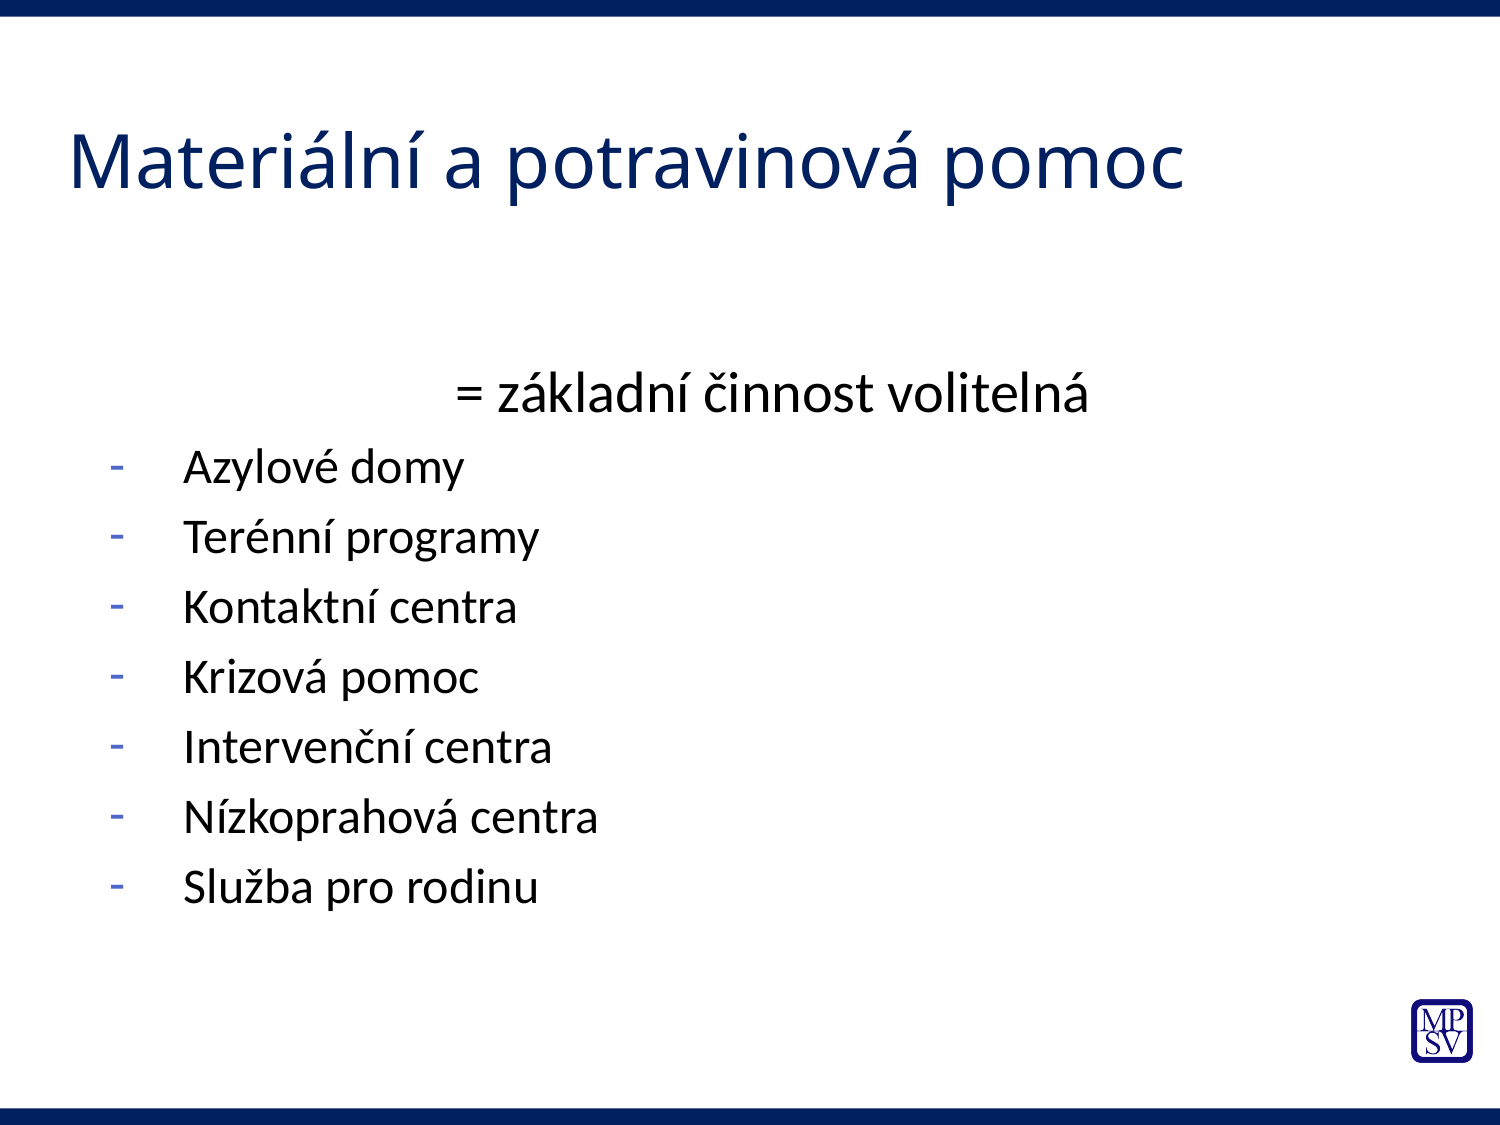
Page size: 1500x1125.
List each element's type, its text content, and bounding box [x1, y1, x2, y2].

picture [1411, 999, 1473, 1063]
list = základní činnost volitelná Azylové domy Terénní programy Kontaktní centra Krizová pomoc Intervenční centra Nízkoprahová centra Služba pro rodinu [75, 262, 1453, 1005]
text_box [0, 0, 1500, 19]
text_box Materiální a potravinová pomoc [53, 105, 1453, 211]
text_box [0, 1106, 1500, 1125]
